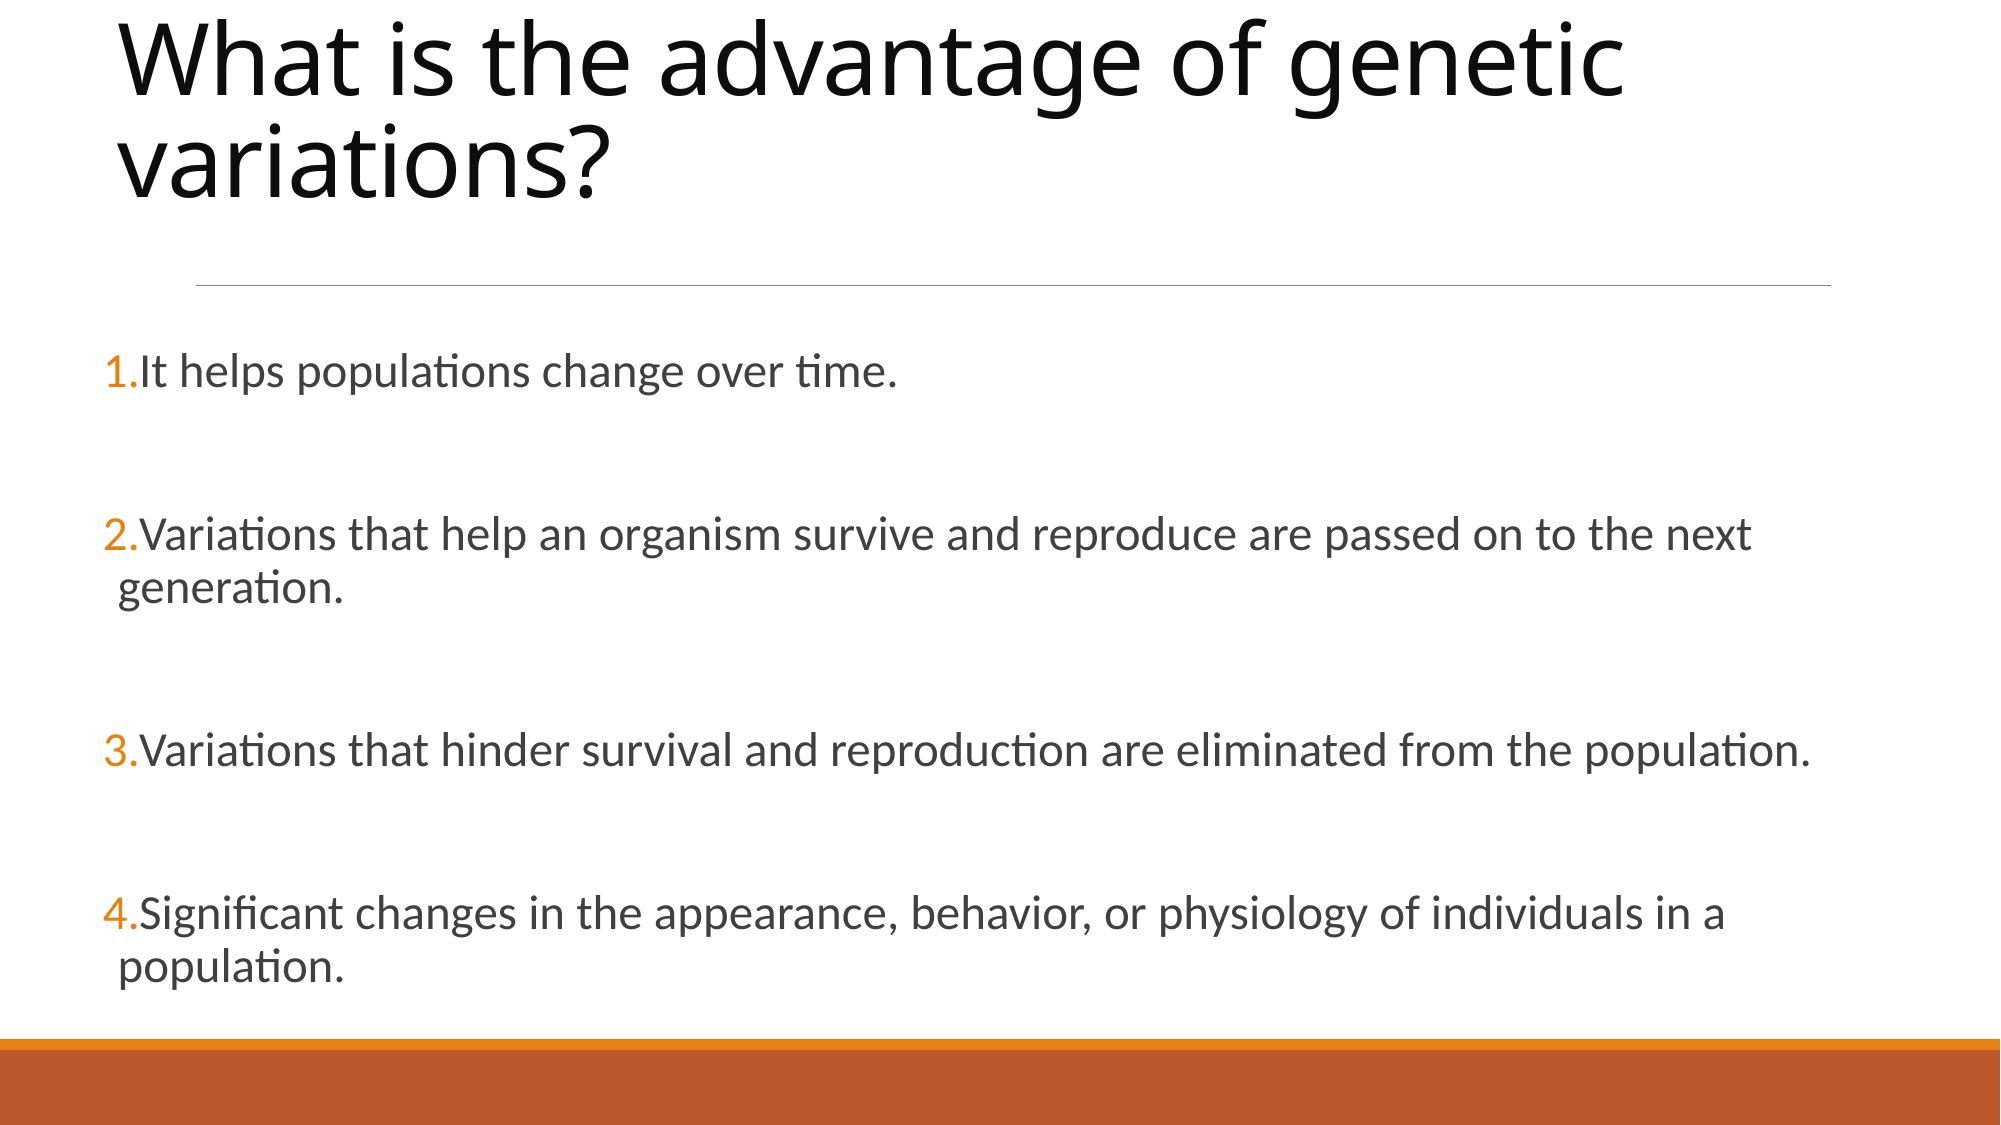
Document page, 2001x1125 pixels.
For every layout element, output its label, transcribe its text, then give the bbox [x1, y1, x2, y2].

list It helps populations change over time. Variations that help an organism survive and reproduce are passed on to the next generation. Variations that hinder survival and reproduction are eliminated from the population. Significant changes in the appearance, behavior, or physiology of individuals in a population. [102, 338, 1899, 1005]
title What is the advantage of genetic variations? [102, 73, 1965, 226]
